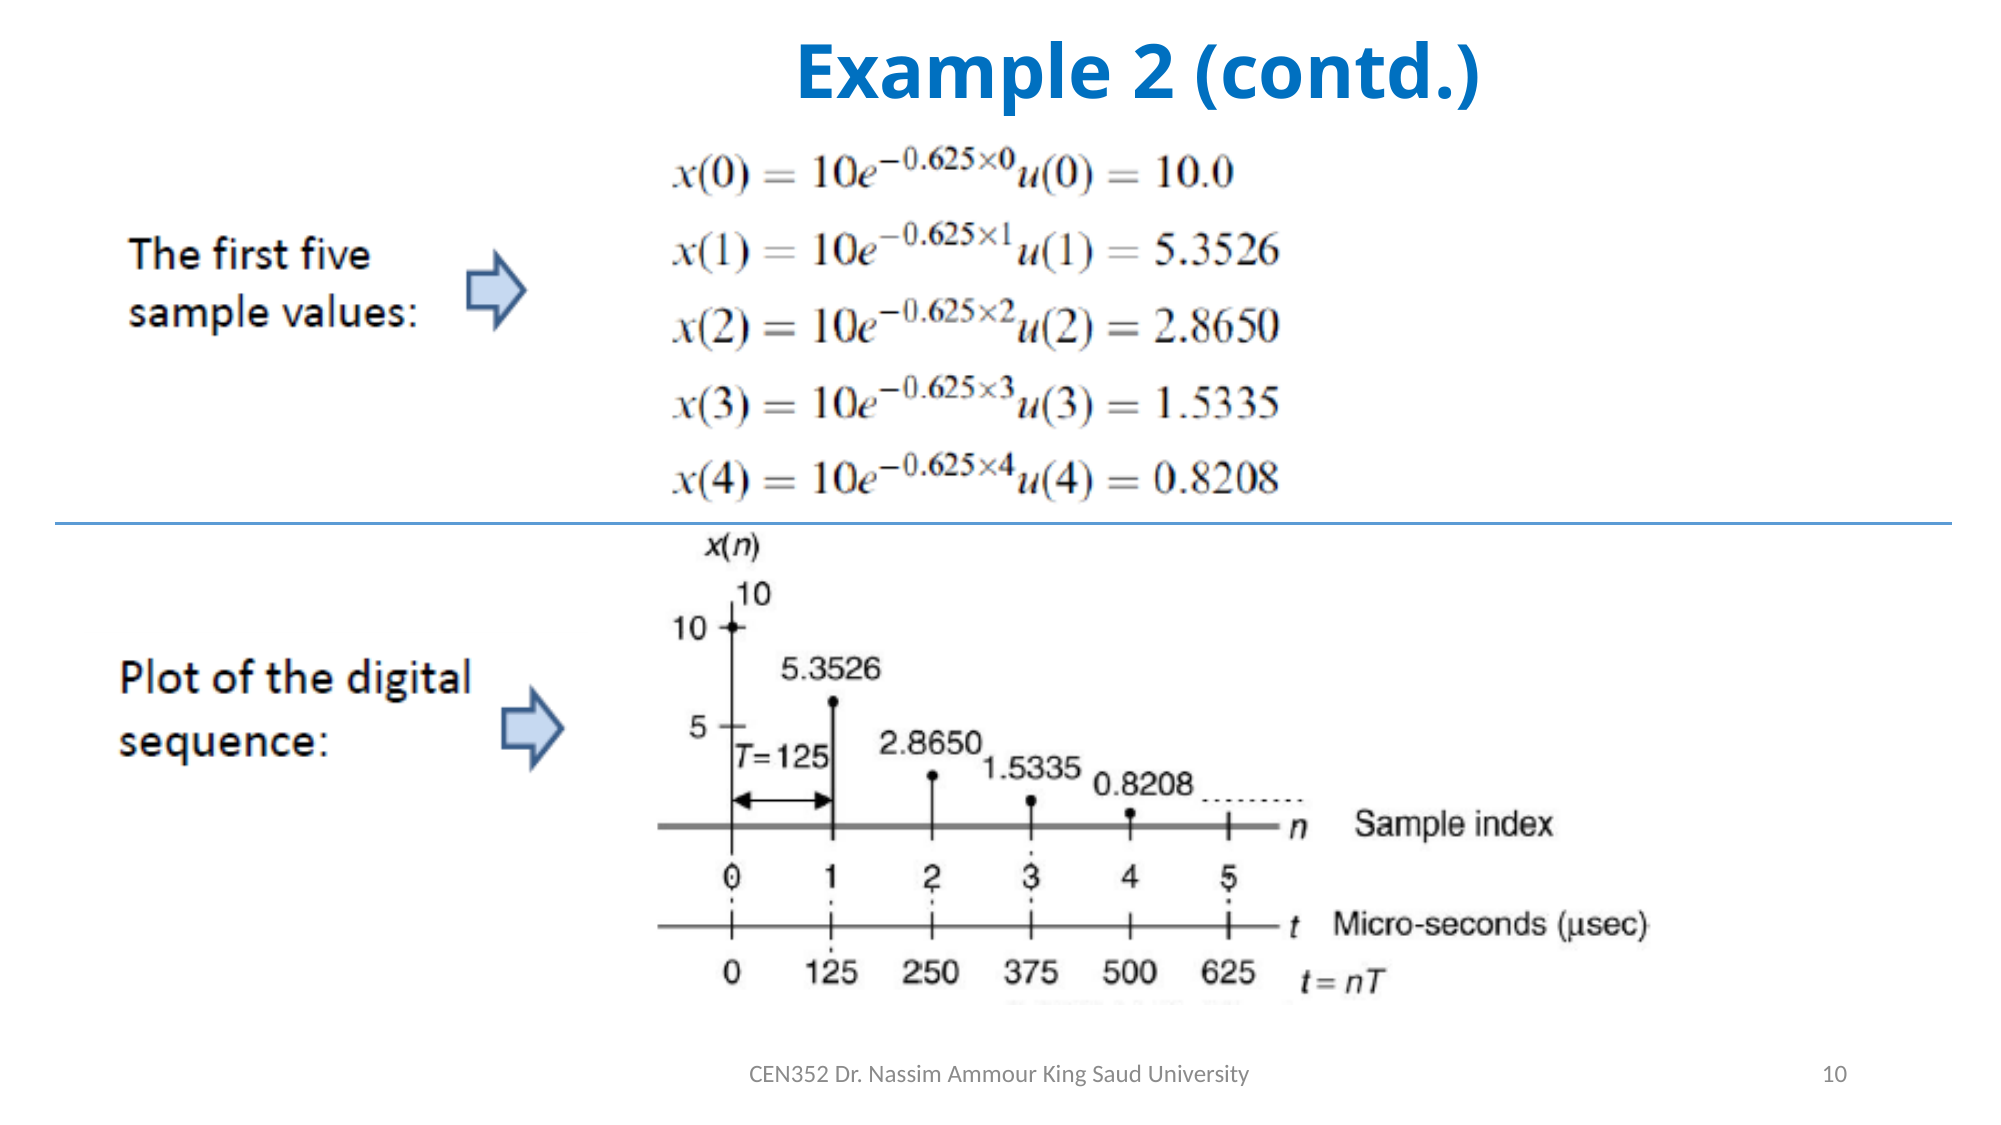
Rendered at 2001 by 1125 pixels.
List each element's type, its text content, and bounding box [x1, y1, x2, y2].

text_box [84, 526, 1668, 1005]
footer CEN352 Dr. Nassim Ammour King Saud University [662, 1042, 1338, 1103]
text_box Example 2 (contd.) [779, 16, 1517, 122]
slide_number 10 [1412, 1042, 1863, 1103]
picture [108, 130, 1338, 516]
